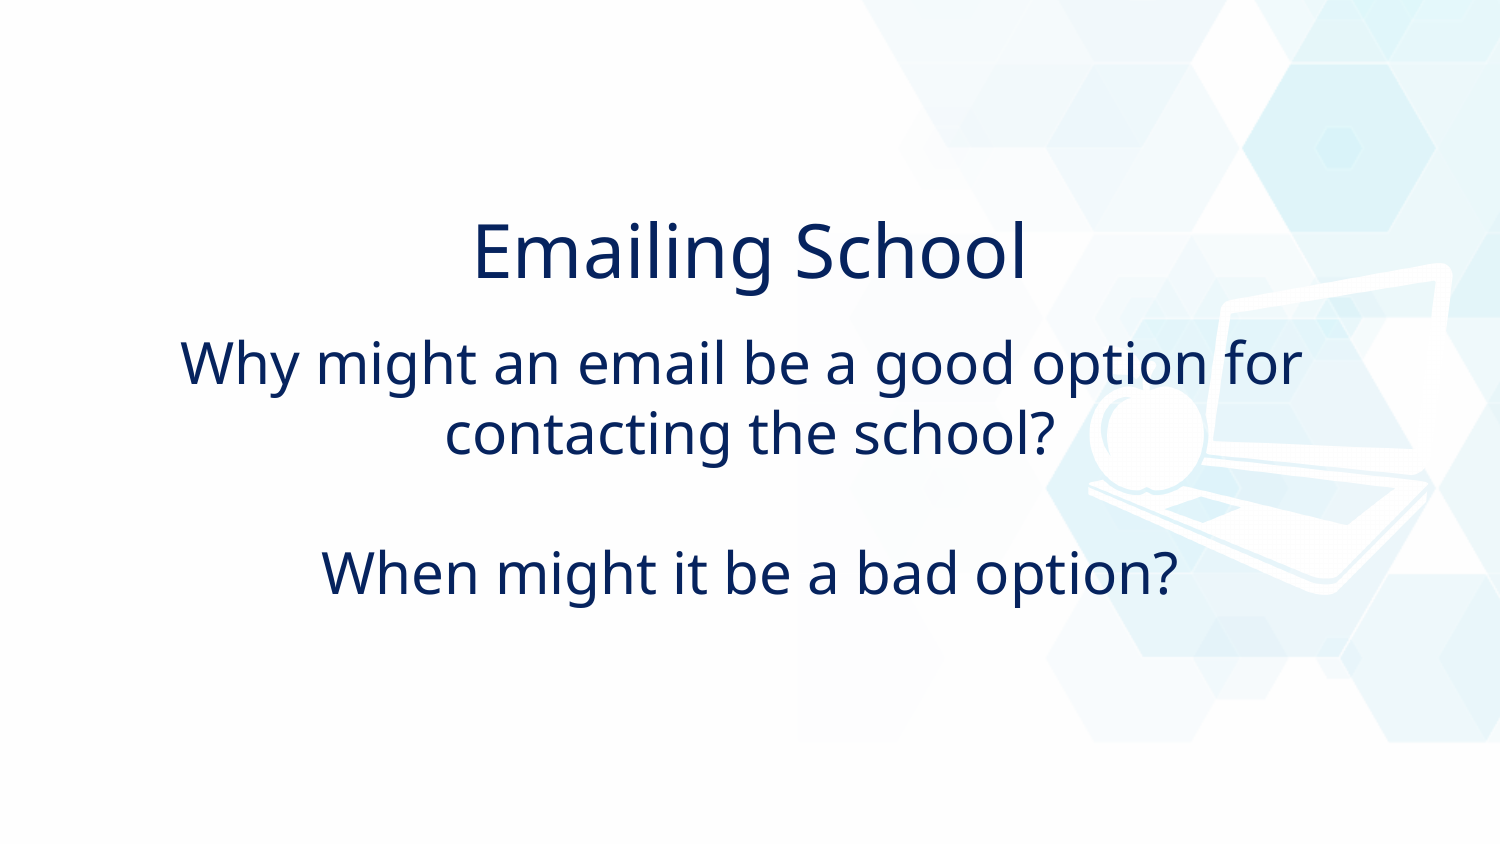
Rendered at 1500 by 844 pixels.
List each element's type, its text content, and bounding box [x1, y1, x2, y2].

title Why might an email be a good option for contacting the school? When might it be a bad option? [0, 315, 1500, 655]
title Emailing School [0, 189, 1500, 315]
